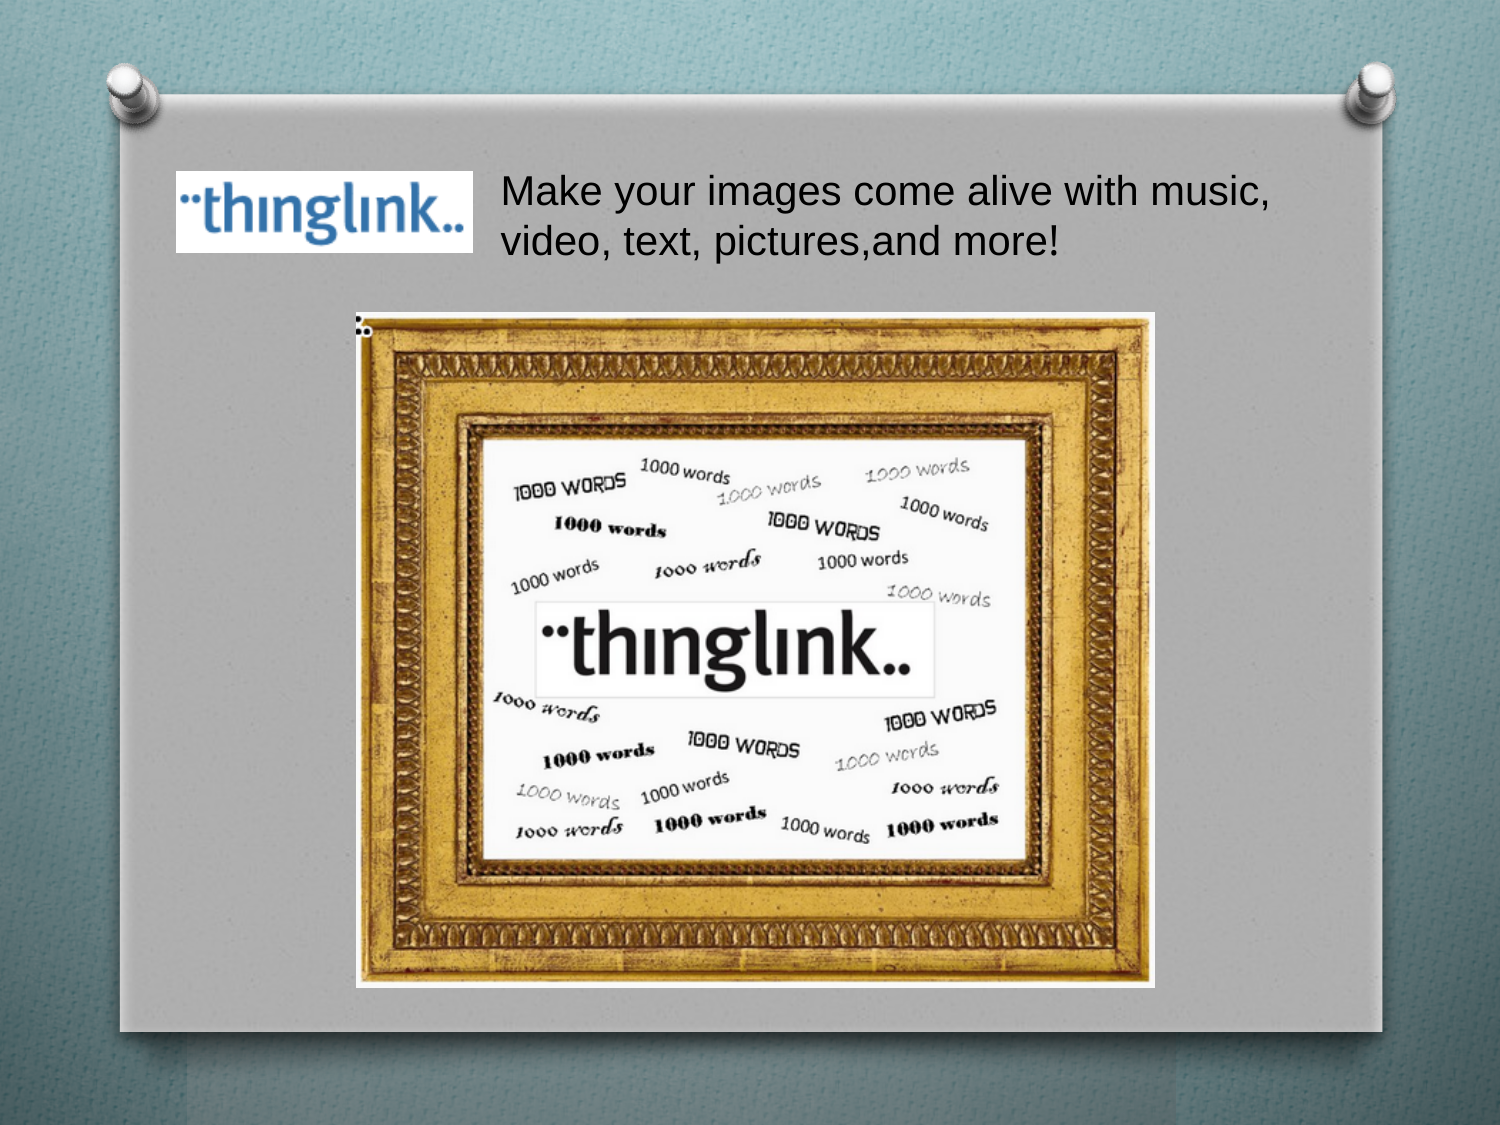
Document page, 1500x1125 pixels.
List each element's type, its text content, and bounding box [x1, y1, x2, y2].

picture [1317, 35, 1439, 156]
picture [176, 171, 473, 253]
picture [356, 312, 1155, 988]
title Make your images come alive with music, video, text, pictures,and more! [485, 115, 1308, 313]
picture [75, 29, 198, 153]
